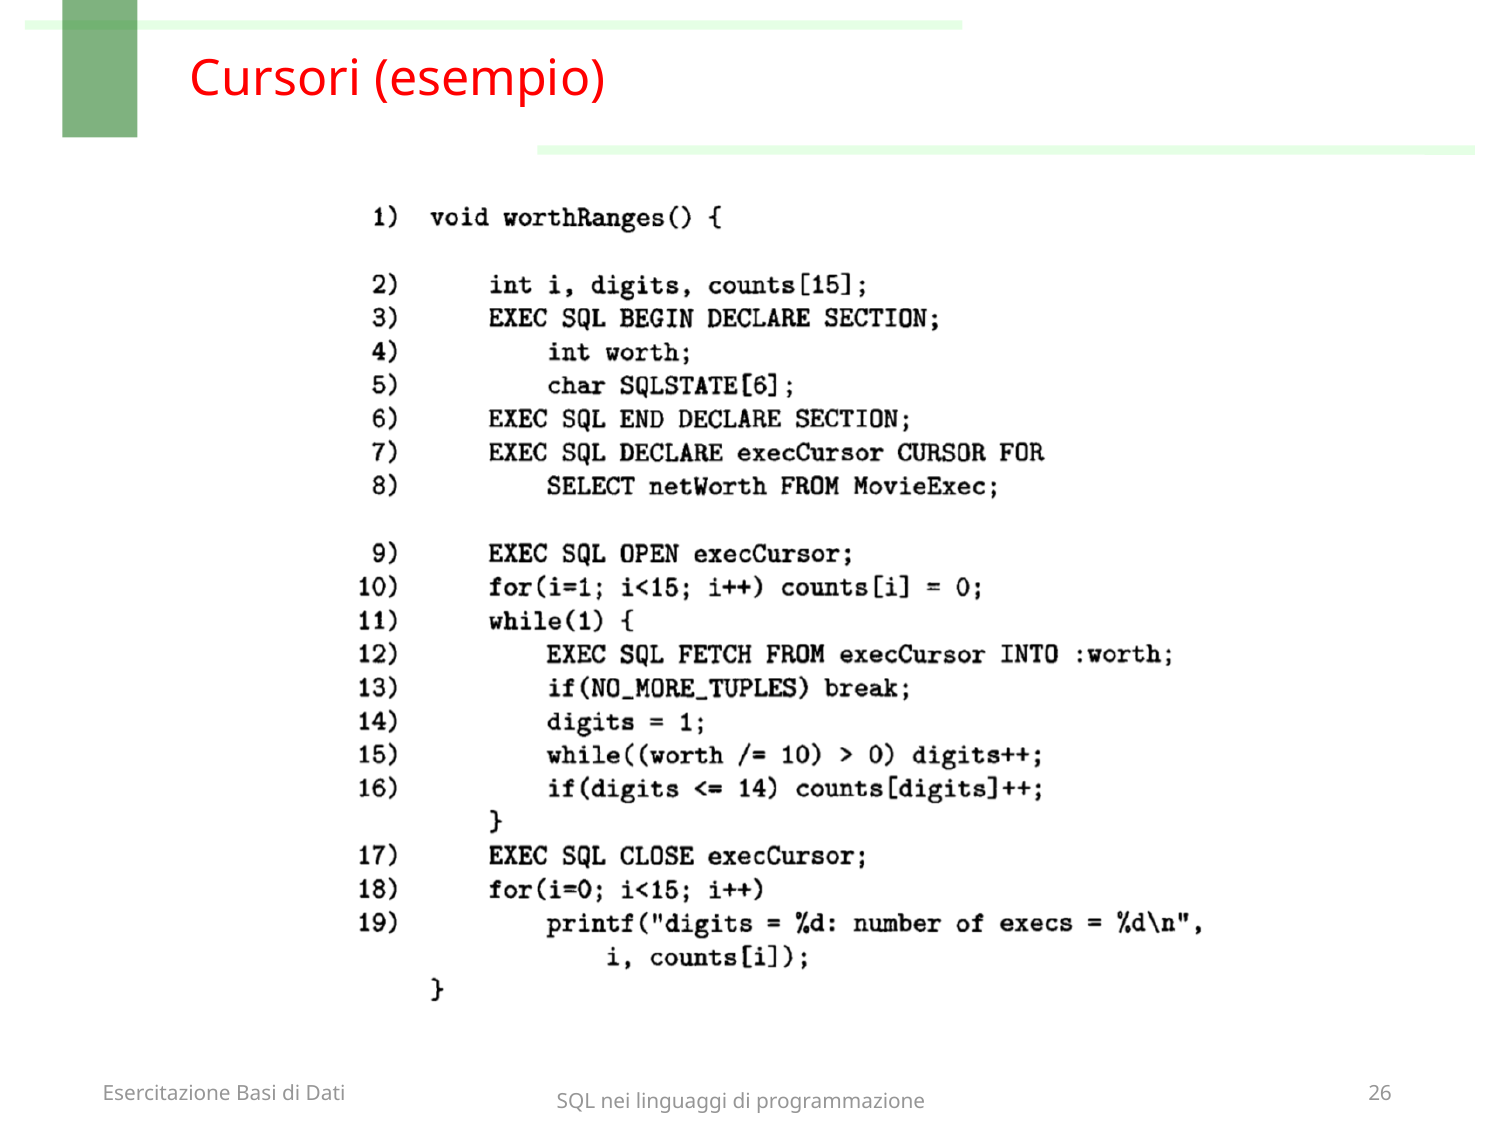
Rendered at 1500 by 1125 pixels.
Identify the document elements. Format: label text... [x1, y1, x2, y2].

footer SQL nei linguaggi di programmazione [425, 1082, 1057, 1120]
picture [300, 192, 1264, 1015]
title Cursori (esempio) [174, 24, 1425, 125]
